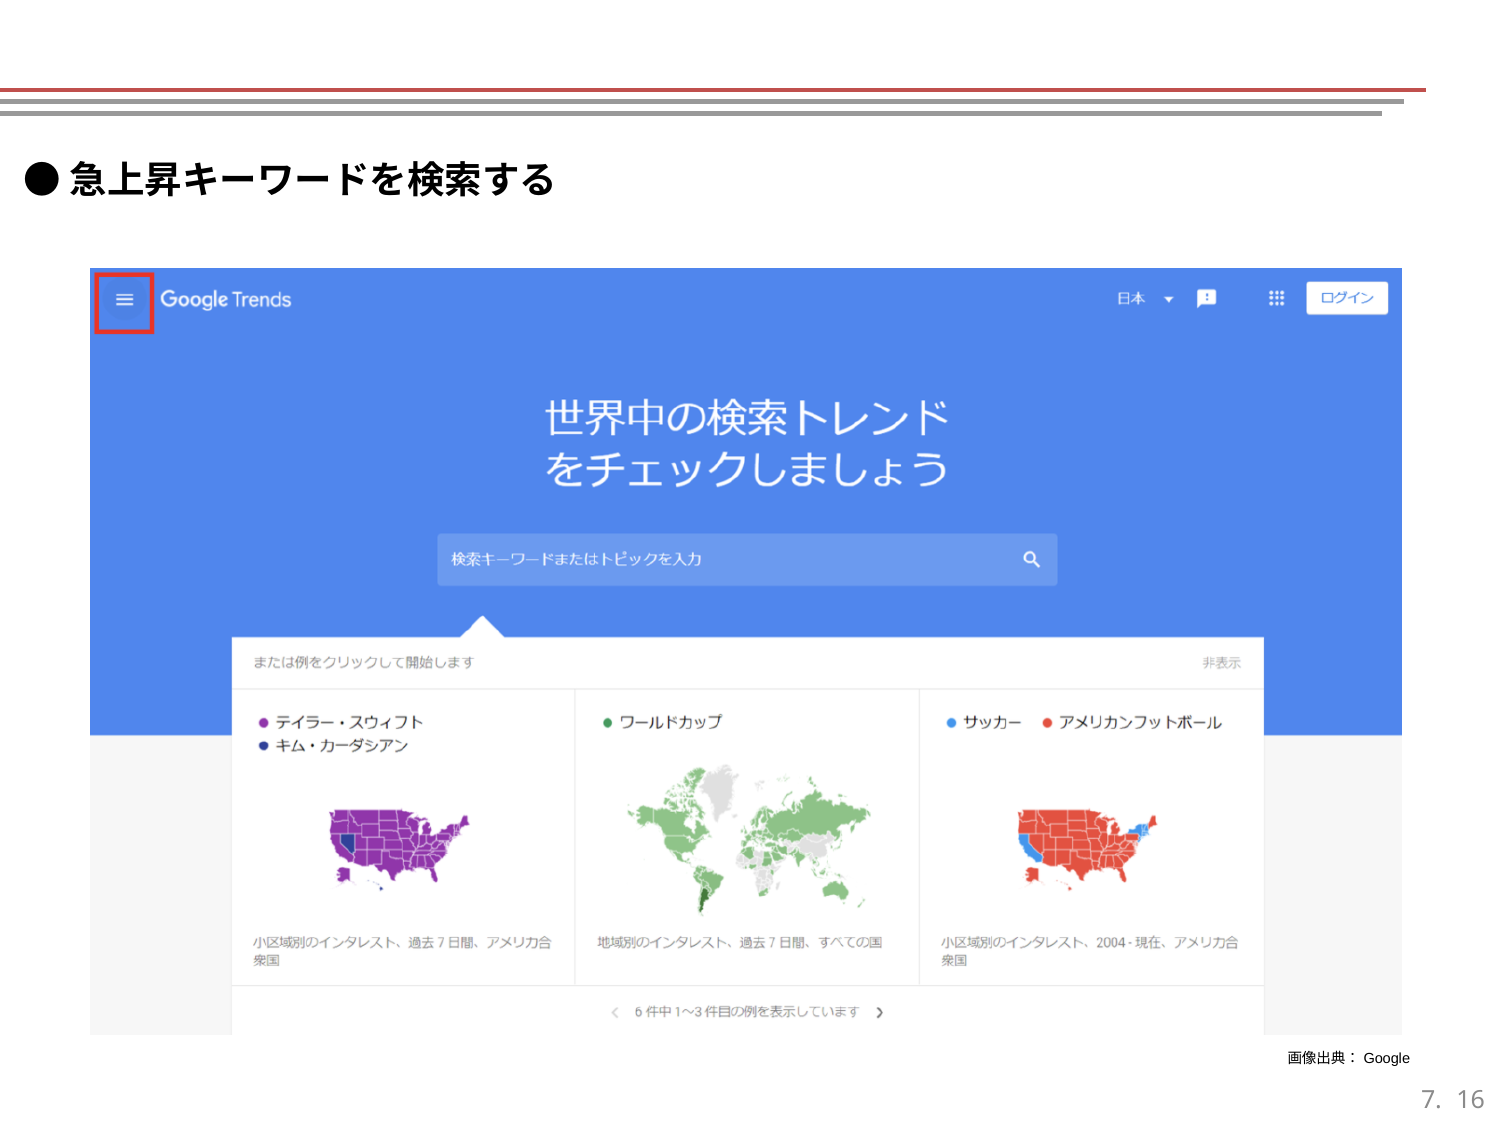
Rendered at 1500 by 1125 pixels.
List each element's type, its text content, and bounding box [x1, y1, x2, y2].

text_box 画像出典：Google [1269, 1041, 1425, 1074]
text_box ●急上昇キーワードを検索する [6, 148, 574, 209]
picture [88, 268, 1402, 1035]
slide_number 15 [1381, 1065, 1500, 1125]
